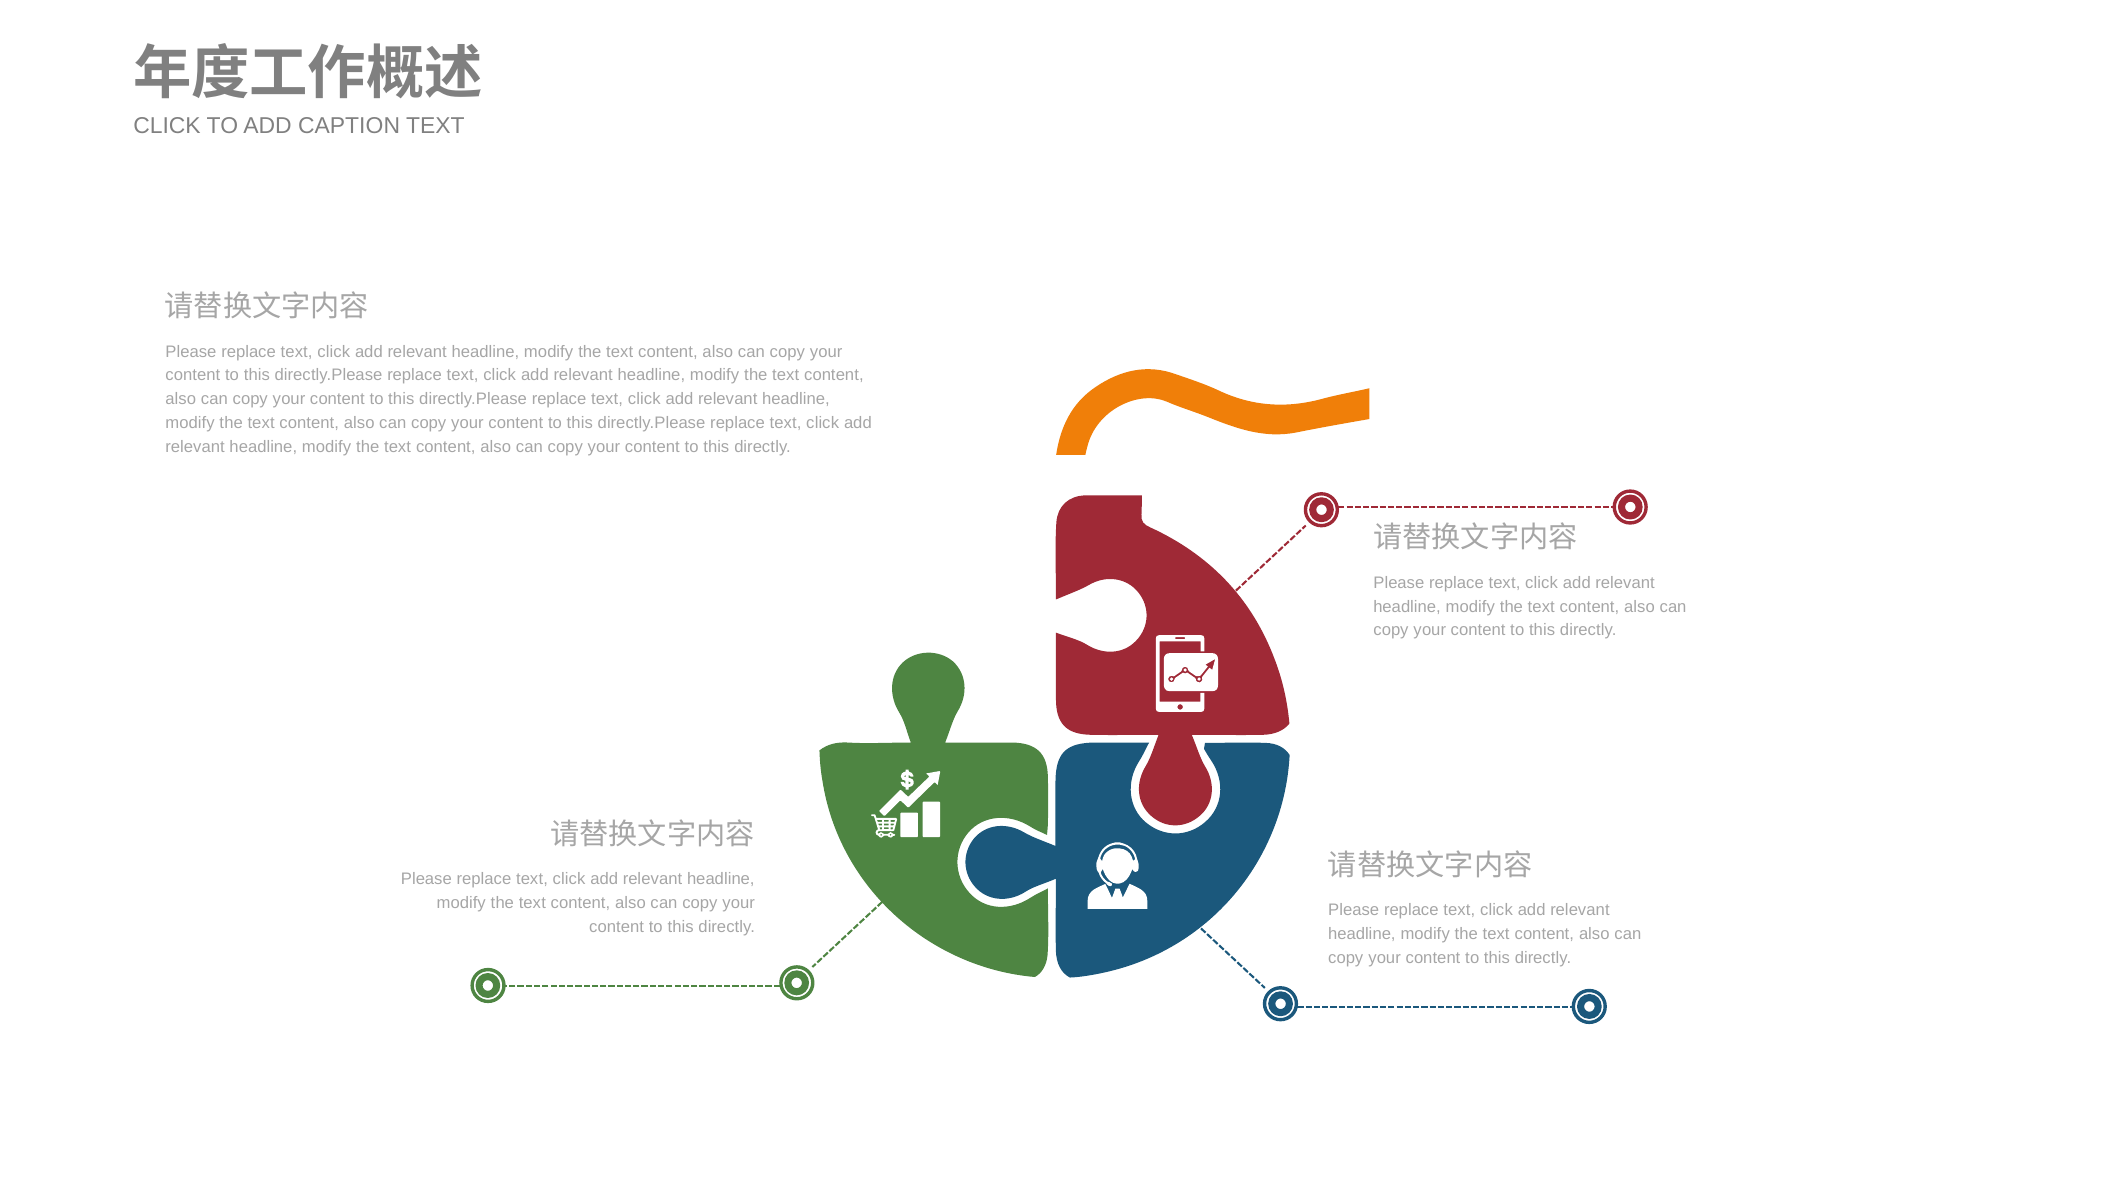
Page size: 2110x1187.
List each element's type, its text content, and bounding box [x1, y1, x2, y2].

text_box Please replace text, click add relevant headline, modify the text content, also can copy your content to this directly. [1328, 895, 1663, 967]
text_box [1194, 922, 1607, 1024]
text_box 请替换文字内容 [1327, 845, 1533, 881]
text_box 年度工作概述 [133, 35, 513, 106]
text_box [779, 965, 814, 1000]
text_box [471, 968, 505, 1003]
text_box Please replace text, click add relevant headline, modify the text content, also can copy your content to this directly. [393, 864, 756, 936]
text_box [1155, 635, 1218, 712]
text_box 请替换文字内容 [549, 814, 755, 850]
text_box Please replace text, click add relevant headline, modify the text content, also can copy your content to this directly. [1373, 567, 1717, 640]
text_box 请替换文字内容 [164, 287, 379, 323]
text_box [870, 769, 941, 839]
text_box [1056, 369, 1370, 455]
text_box Please replace text, click add relevant headline, modify the text content, also can copy your content to this directly.Please replace text, click add relevant headline, modify the text content, also can copy your content to this directly.Please replace text, click add relevant headline, modify the text content, also can copy your content to this directly.Please replace text, click add relevant headline, modify the text content, also can copy your content to this directly. [165, 336, 883, 457]
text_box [1235, 490, 1648, 591]
text_box [965, 742, 1290, 978]
text_box CLICK TO ADD CAPTION TEXT [133, 110, 513, 138]
text_box [1055, 495, 1290, 826]
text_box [812, 901, 883, 968]
text_box [819, 652, 1049, 978]
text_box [1087, 842, 1148, 909]
